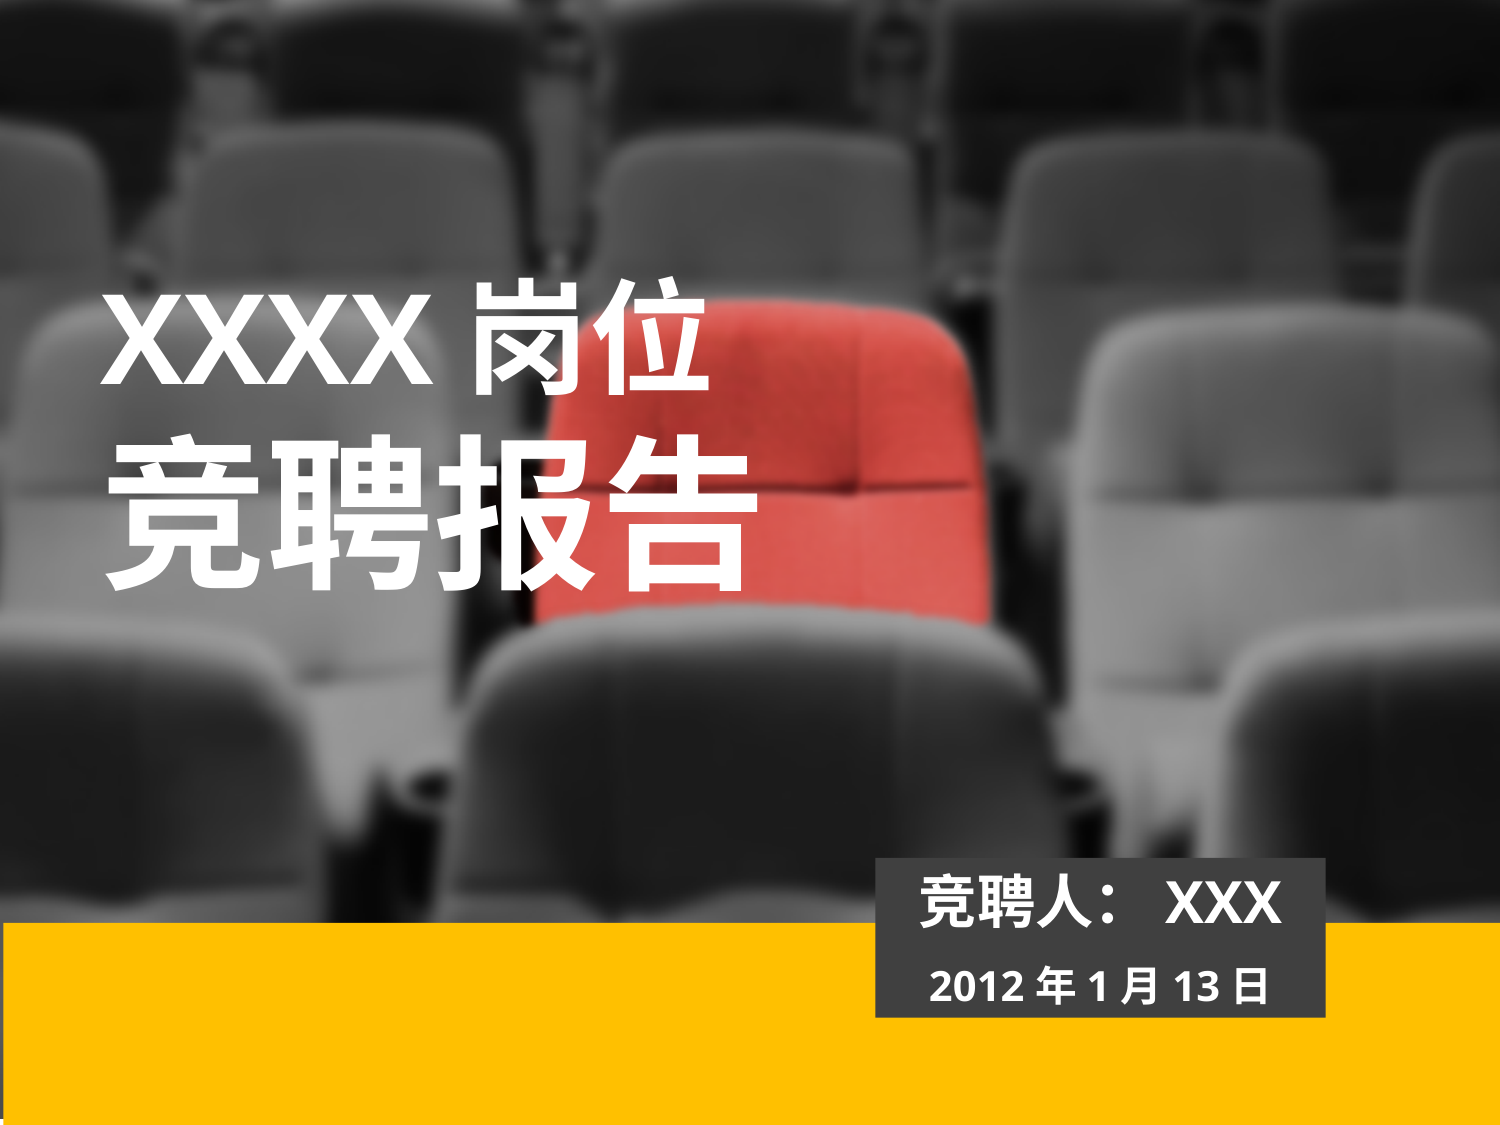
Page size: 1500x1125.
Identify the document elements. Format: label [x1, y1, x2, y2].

text_box [3, 251, 1500, 1125]
picture [0, 0, 1500, 1120]
